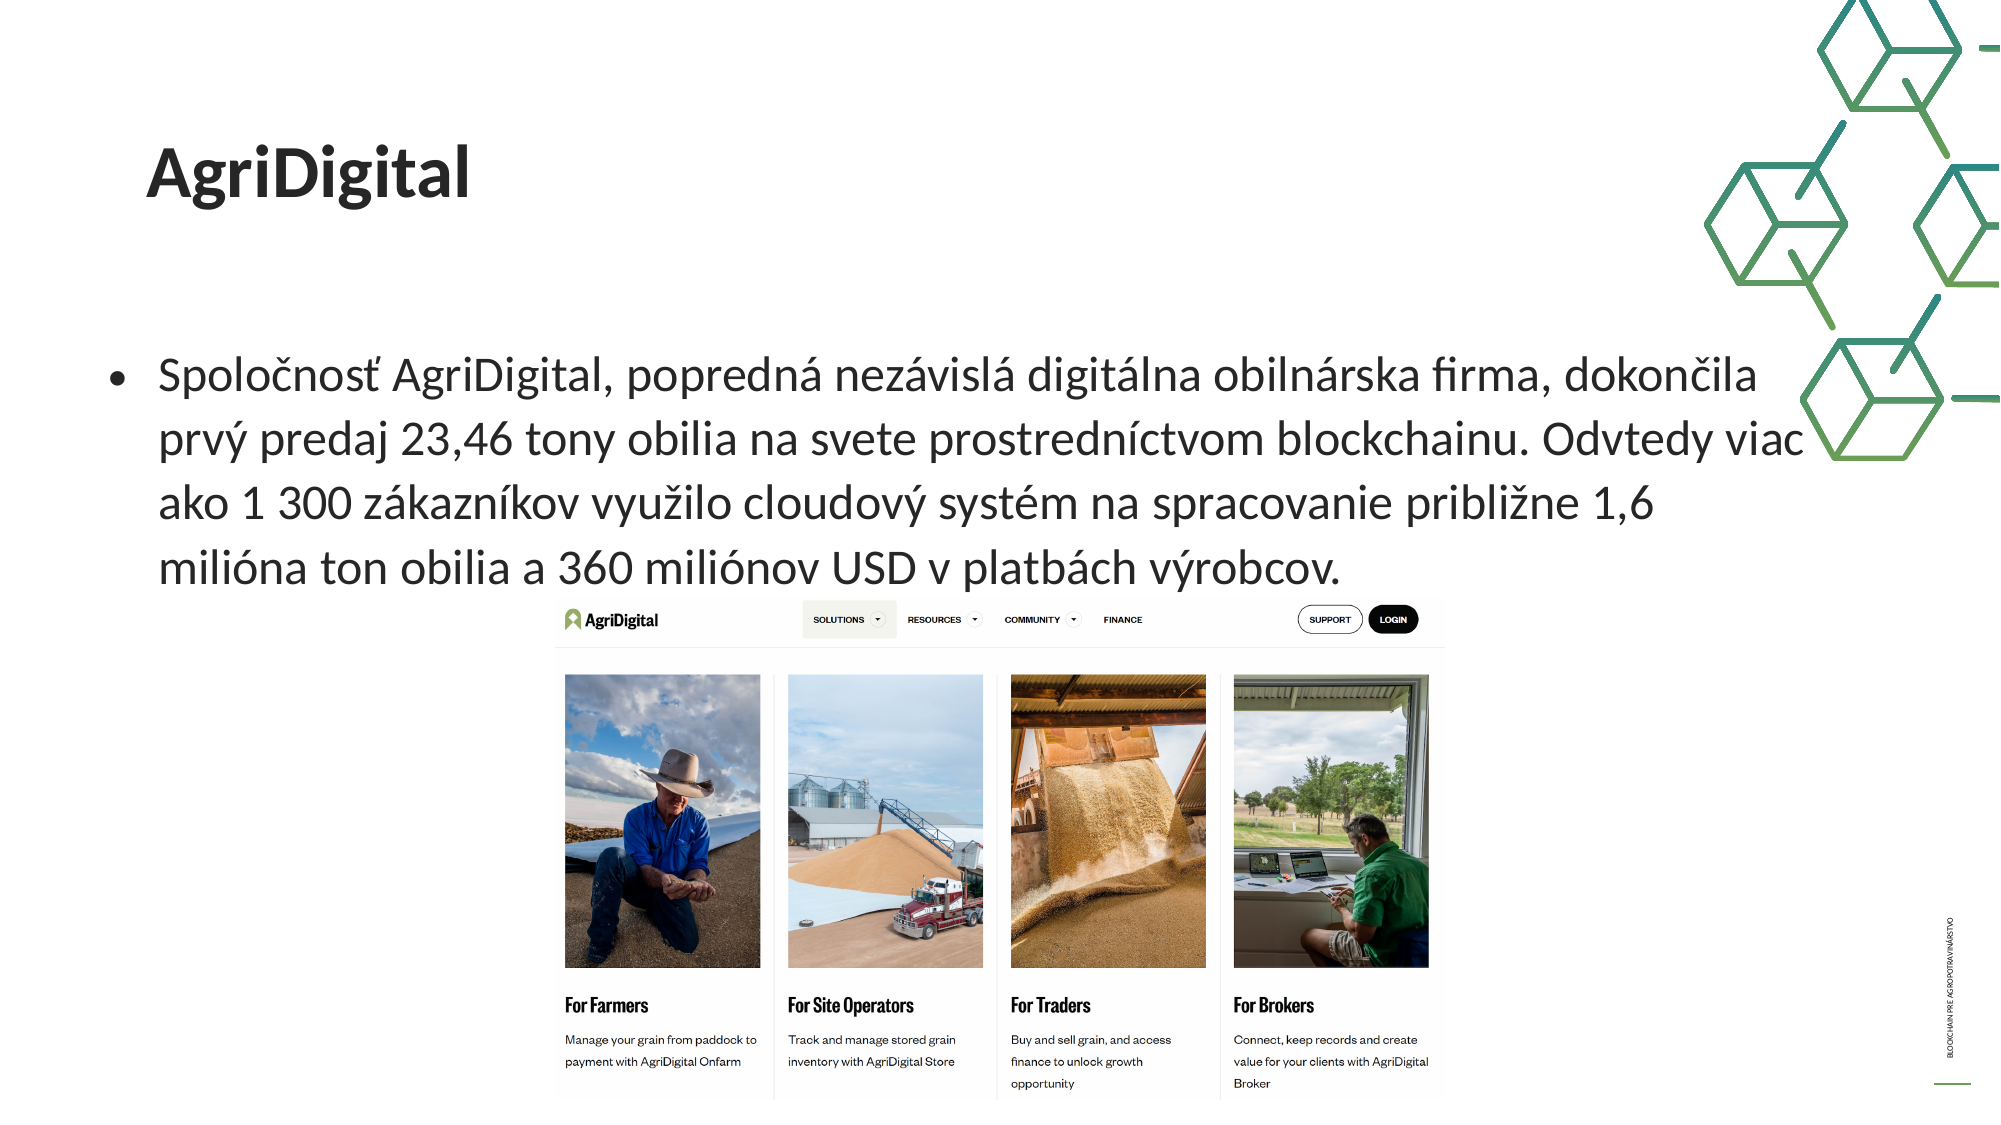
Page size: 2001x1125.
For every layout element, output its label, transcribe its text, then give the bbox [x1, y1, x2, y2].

picture [554, 596, 1446, 1100]
list Spoločnosť AgriDigital, popredná nezávislá digitálna obilnárska firma, dokončila prvý predaj 23,46 tony obilia na svete prostredníctvom blockchainu. Odvtedy viac ako 1 300 zákazníkov využilo cloudový systém na spracovanie približne 1,6 milióna ton obilia a 360 miliónov USD v platbách výrobcov. [86, 329, 1825, 1100]
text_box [1703, 0, 2000, 462]
list AgriDigital [130, 124, 1698, 337]
